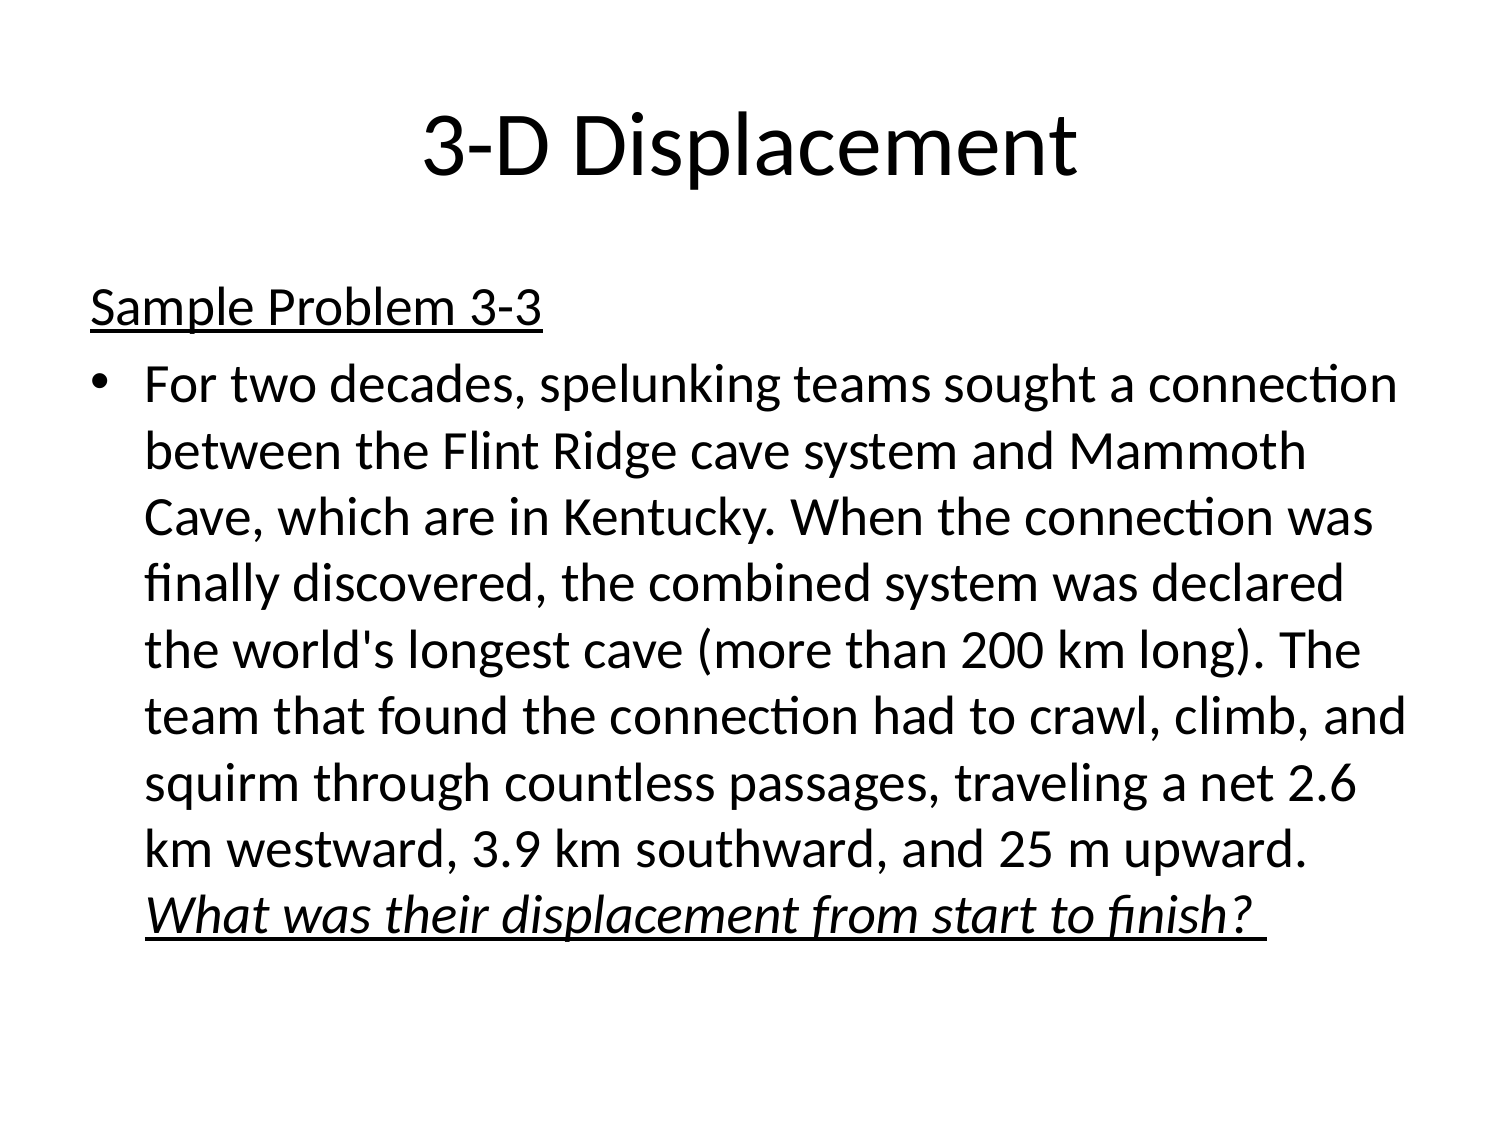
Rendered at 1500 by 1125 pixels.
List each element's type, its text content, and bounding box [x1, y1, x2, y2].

title 3-D Displacement [75, 45, 1425, 233]
list Sample Problem 3-3 For two decades, spelunking teams sought a connection between the Flint Ridge cave system and Mammoth Cave, which are in Kentucky. When the connection was finally discovered, the combined system was declared the world's longest cave (more than 200 km long). The team that found the connection had to crawl, climb, and squirm through countless passages, traveling a net 2.6 km westward, 3.9 km southward, and 25 m upward. What was their displacement from start to finish? [75, 262, 1425, 1005]
